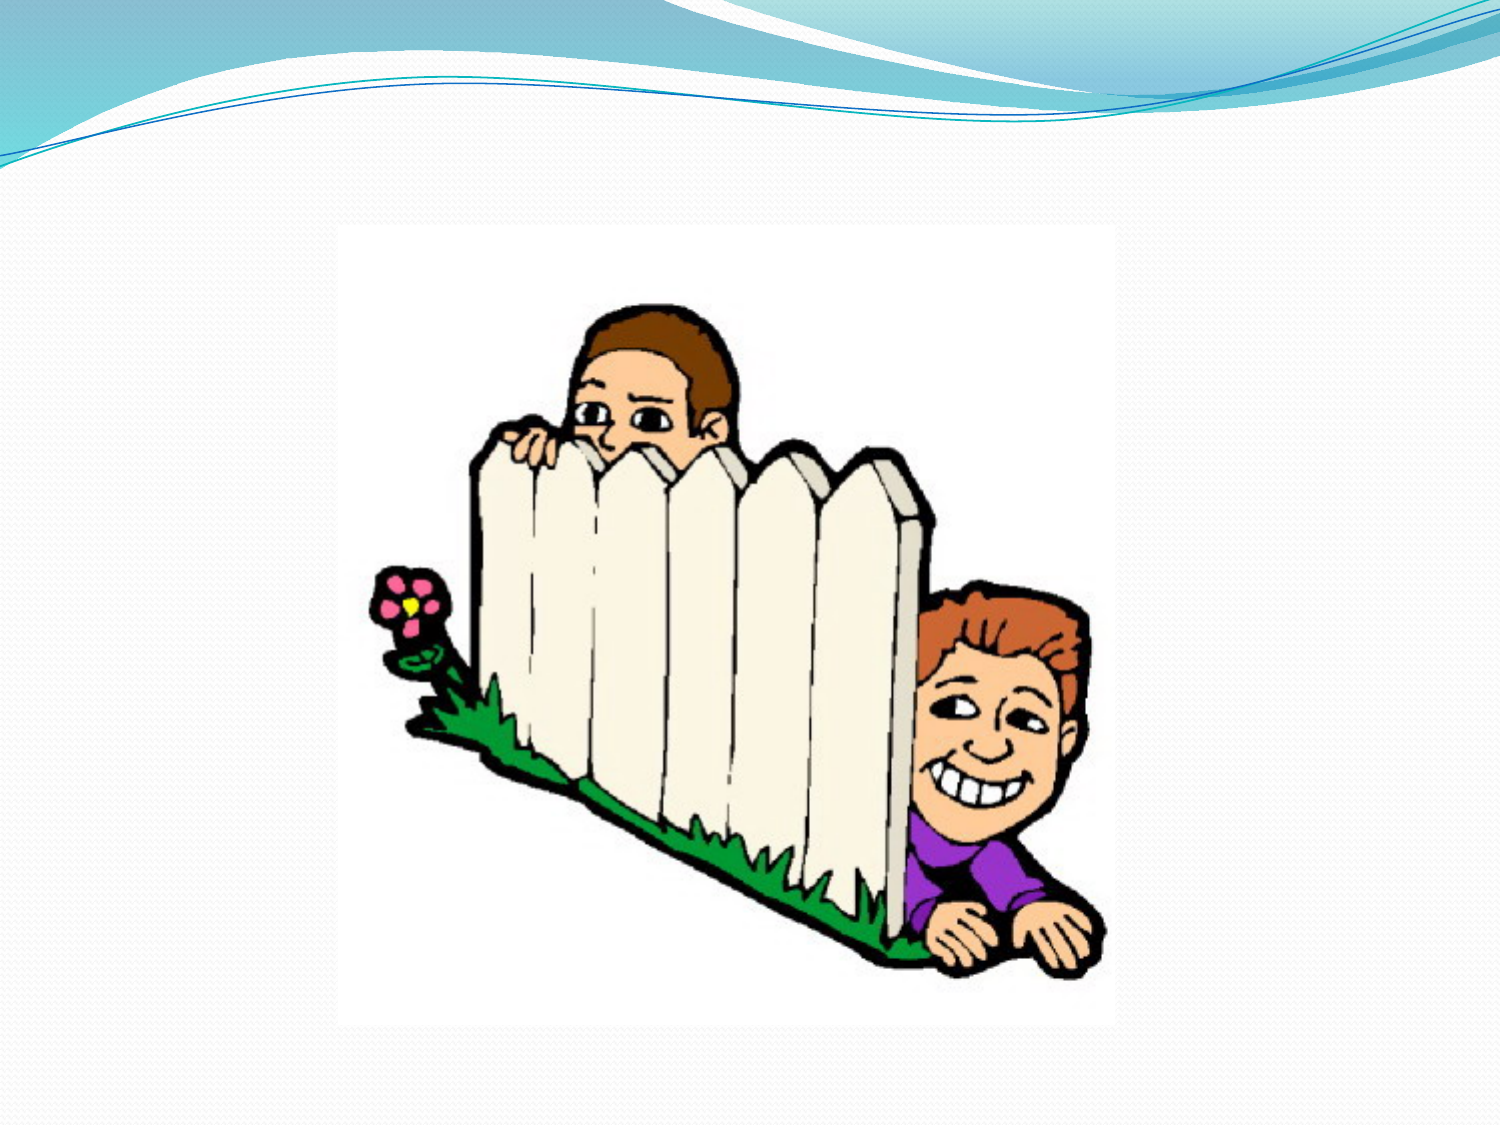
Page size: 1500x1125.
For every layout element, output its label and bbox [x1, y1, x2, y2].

list [337, 224, 1116, 1026]
